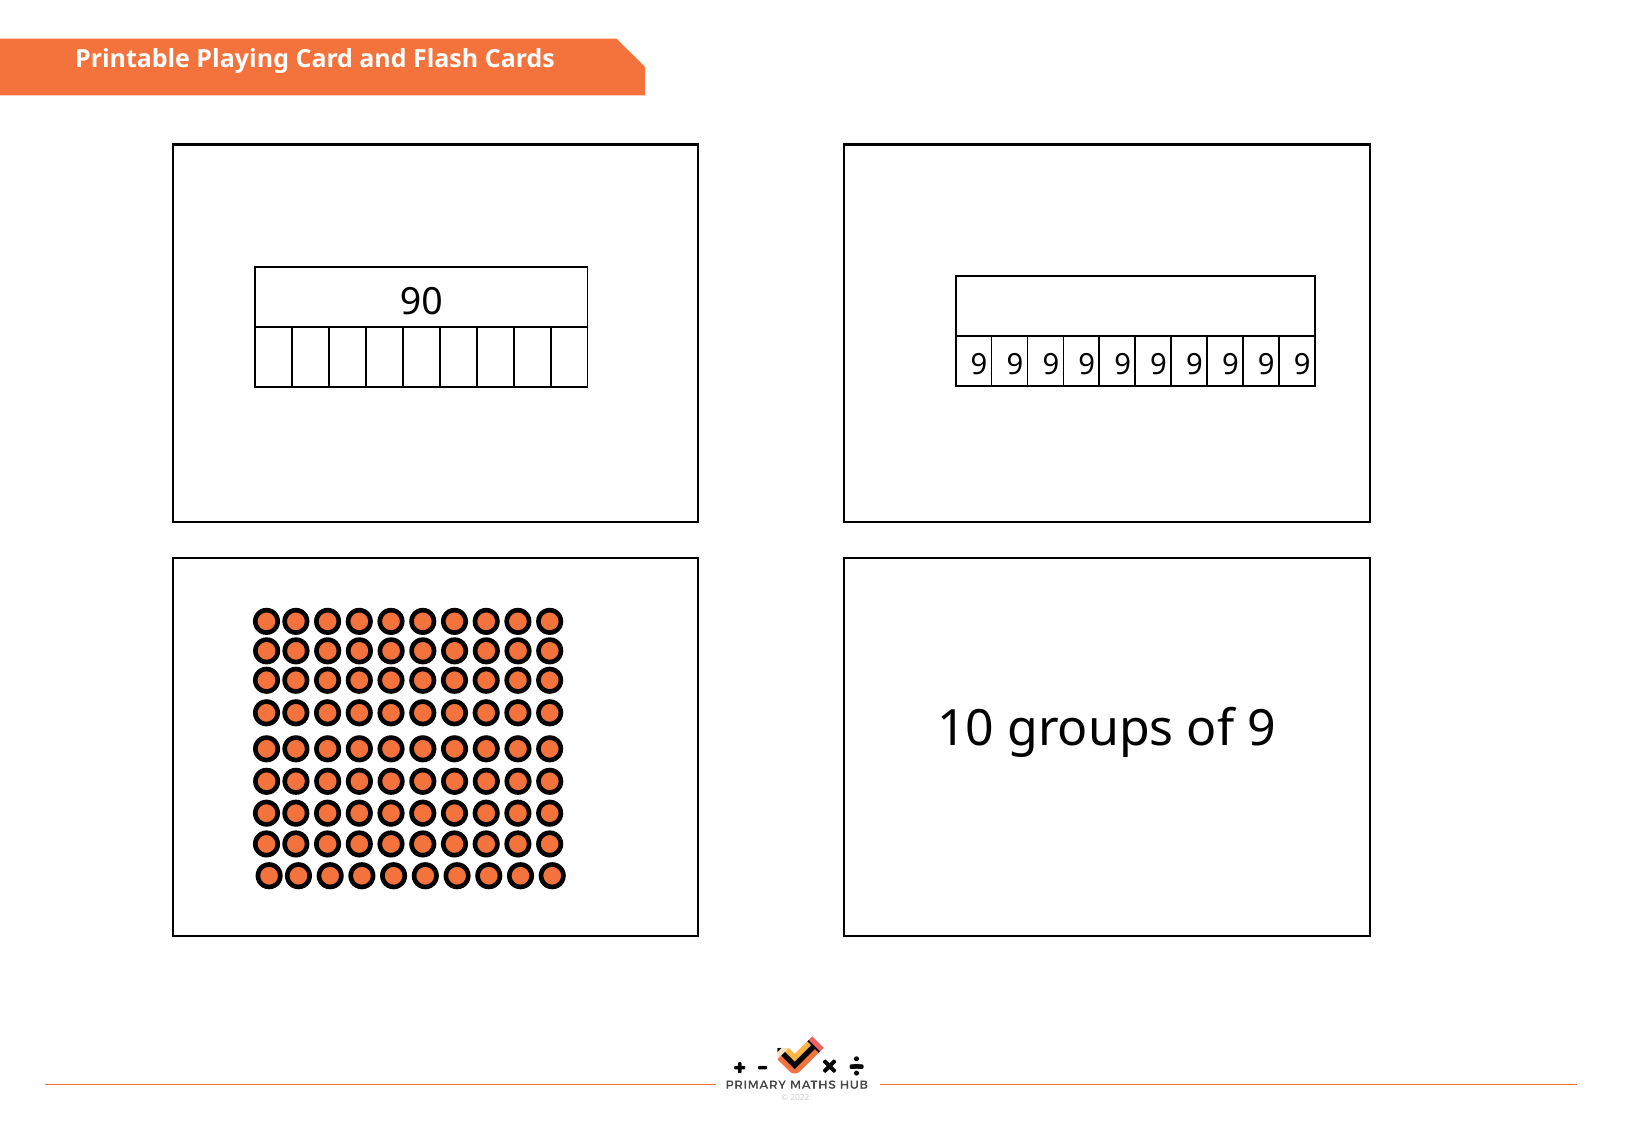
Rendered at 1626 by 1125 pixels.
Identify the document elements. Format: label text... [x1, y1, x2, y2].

text_box [347, 831, 372, 857]
table_cell [293, 328, 328, 386]
text_box [172, 557, 699, 937]
text_box [537, 638, 563, 664]
text_box [442, 667, 467, 693]
text_box [254, 800, 279, 826]
text_box [256, 863, 282, 888]
text_box [347, 736, 372, 762]
text_box [843, 143, 1371, 523]
text_box [283, 609, 309, 634]
text_box [378, 800, 404, 826]
text_box [442, 609, 467, 634]
text_box [410, 800, 436, 826]
text_box [347, 769, 372, 794]
text_box [378, 736, 404, 762]
text_box [254, 769, 279, 794]
text_box [473, 831, 499, 857]
text_box [254, 700, 279, 726]
table_cell [367, 328, 402, 386]
table_cell [552, 328, 587, 386]
text_box [315, 638, 340, 664]
text_box [283, 667, 309, 693]
text_box Printable Playing Card and Flash Cards [0, 37, 646, 97]
table_cell 9 [1136, 337, 1170, 385]
text_box [347, 700, 372, 726]
text_box [442, 800, 467, 826]
text_box [505, 667, 531, 693]
text_box [254, 831, 279, 857]
text_box [315, 700, 340, 726]
text_box [286, 863, 311, 888]
table_cell [478, 328, 513, 386]
picture [722, 1034, 872, 1094]
text_box [474, 638, 499, 664]
table_cell [404, 328, 439, 386]
text_box [508, 863, 533, 888]
text_box [537, 609, 562, 634]
text_box [442, 769, 467, 794]
table_cell [515, 328, 550, 386]
text_box [537, 736, 562, 762]
text_box [410, 700, 436, 726]
text_box [505, 700, 531, 726]
text_box [442, 736, 467, 762]
text_box [410, 831, 436, 857]
table_cell [330, 328, 365, 386]
table_cell 9 [1100, 337, 1134, 385]
text_box [537, 831, 562, 857]
text_box [410, 769, 436, 794]
text_box [843, 557, 1371, 937]
table_header [957, 277, 1314, 335]
text_box [378, 609, 404, 634]
text_box [283, 638, 309, 664]
text_box [473, 700, 499, 726]
text_box [317, 863, 343, 888]
text_box [254, 667, 279, 693]
text_box [410, 736, 436, 762]
text_box [315, 831, 340, 857]
text_box [378, 769, 404, 794]
text_box [473, 667, 499, 693]
table_cell [256, 328, 291, 386]
text_box [539, 863, 565, 888]
table_cell 9 [992, 337, 1027, 385]
text_box [254, 736, 279, 762]
table_cell 9 [1064, 337, 1098, 385]
text_box [254, 638, 279, 664]
text_box [473, 800, 499, 826]
text_box [505, 609, 531, 634]
text_box [347, 800, 372, 826]
text_box [315, 800, 340, 826]
text_box [410, 609, 436, 634]
text_box [505, 638, 531, 664]
text_box [254, 609, 279, 634]
text_box [442, 638, 467, 664]
text_box [444, 863, 470, 888]
text_box [315, 667, 340, 693]
text_box [505, 736, 531, 762]
text_box [347, 609, 372, 634]
table_cell 9 [1280, 337, 1314, 385]
text_box [473, 609, 499, 634]
table_cell 9 [1208, 337, 1242, 385]
text_box [505, 800, 531, 826]
text_box [283, 769, 309, 794]
text_box [410, 667, 436, 693]
text_box [378, 638, 404, 664]
table_cell 9 [957, 337, 991, 385]
text_box [474, 769, 499, 794]
text_box [537, 700, 562, 726]
text_box [283, 800, 309, 826]
text_box [413, 863, 438, 888]
text_box [172, 143, 699, 523]
text_box [349, 863, 375, 888]
table_cell 9 [1244, 337, 1278, 385]
table_cell 9 [1172, 337, 1206, 385]
text_box [381, 863, 406, 888]
text_box [315, 736, 340, 762]
text_box [537, 667, 562, 693]
text_box [473, 736, 499, 762]
text_box [442, 700, 467, 726]
text_box [537, 769, 563, 794]
text_box [347, 638, 372, 664]
table_cell [441, 328, 476, 386]
text_box [505, 769, 531, 794]
text_box [410, 638, 436, 664]
table_cell 9 [1028, 337, 1063, 385]
text_box [378, 667, 404, 693]
text_box [315, 609, 340, 634]
text_box © 2022 [720, 1084, 870, 1110]
text_box [283, 831, 309, 857]
text_box [537, 800, 562, 826]
text_box [378, 831, 404, 857]
text_box [315, 769, 340, 794]
text_box [347, 667, 372, 693]
text_box [442, 831, 467, 857]
text_box [283, 700, 309, 726]
text_box [378, 700, 404, 726]
text_box [476, 863, 502, 888]
text_box [505, 831, 531, 857]
table_header 90 [256, 268, 587, 326]
text_box 10 groups of 9 [844, 688, 1370, 763]
text_box [283, 736, 309, 762]
